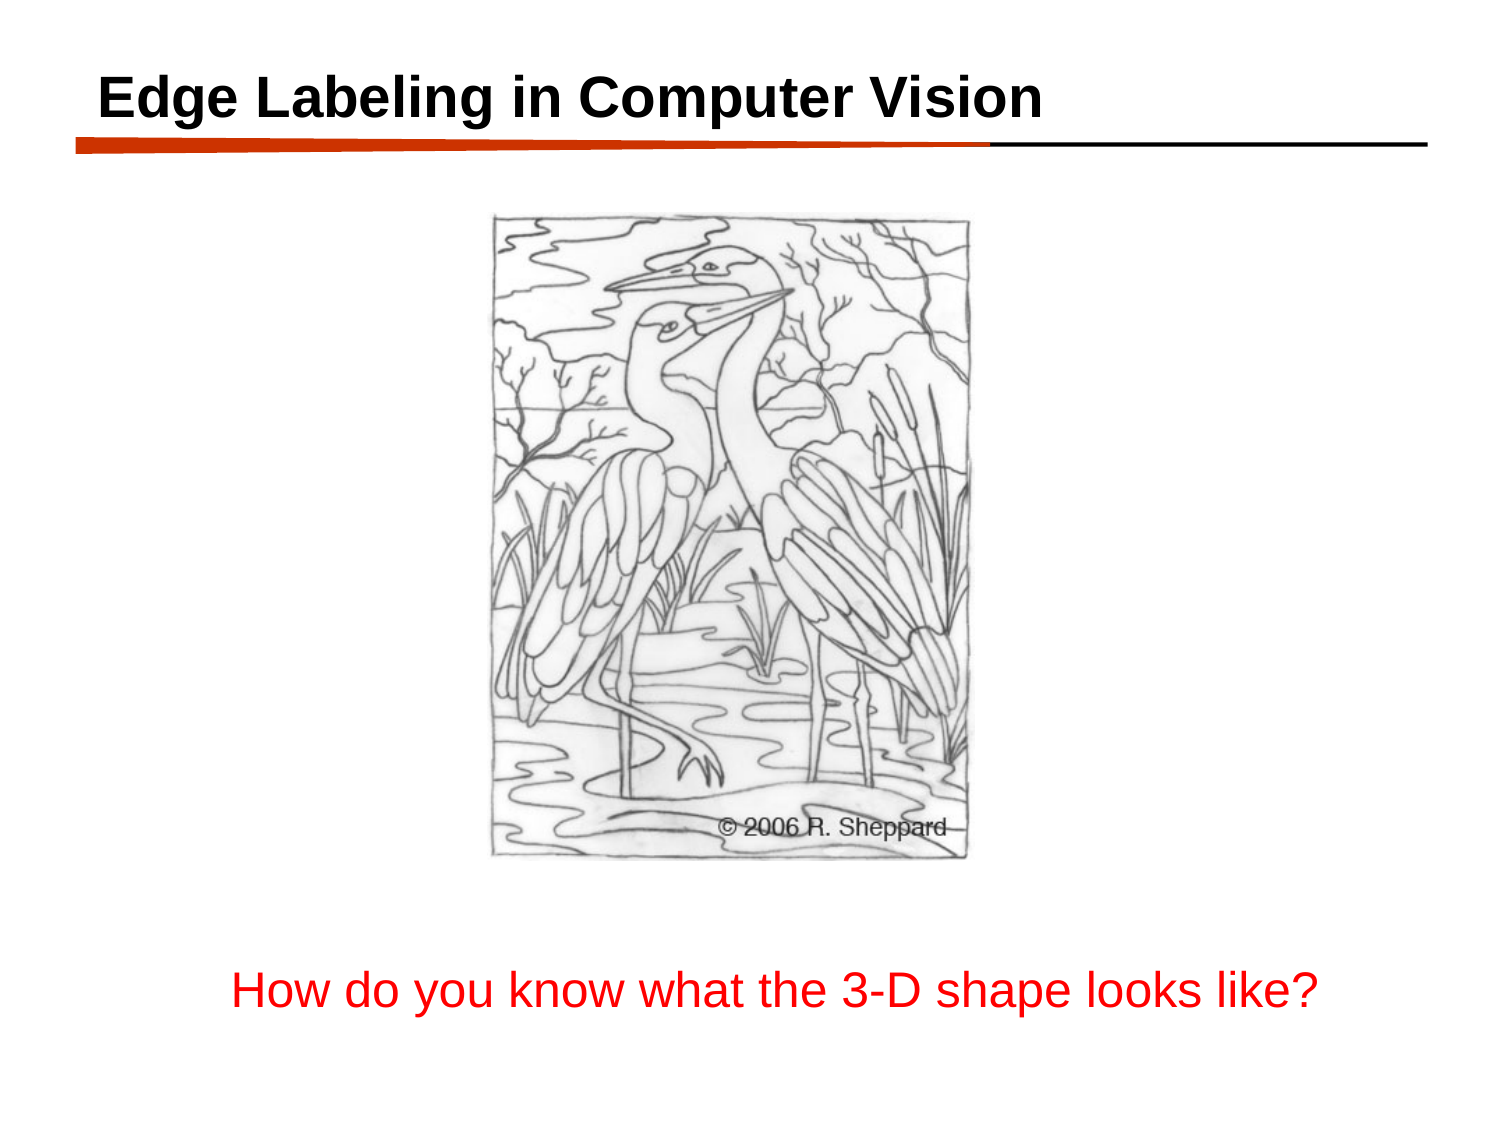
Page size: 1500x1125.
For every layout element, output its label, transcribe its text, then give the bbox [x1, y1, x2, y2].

title Edge Labeling in Computer Vision [81, 0, 1395, 188]
picture [487, 212, 976, 861]
text_box How do you know what the 3-D shape looks like? [187, 949, 1363, 1025]
